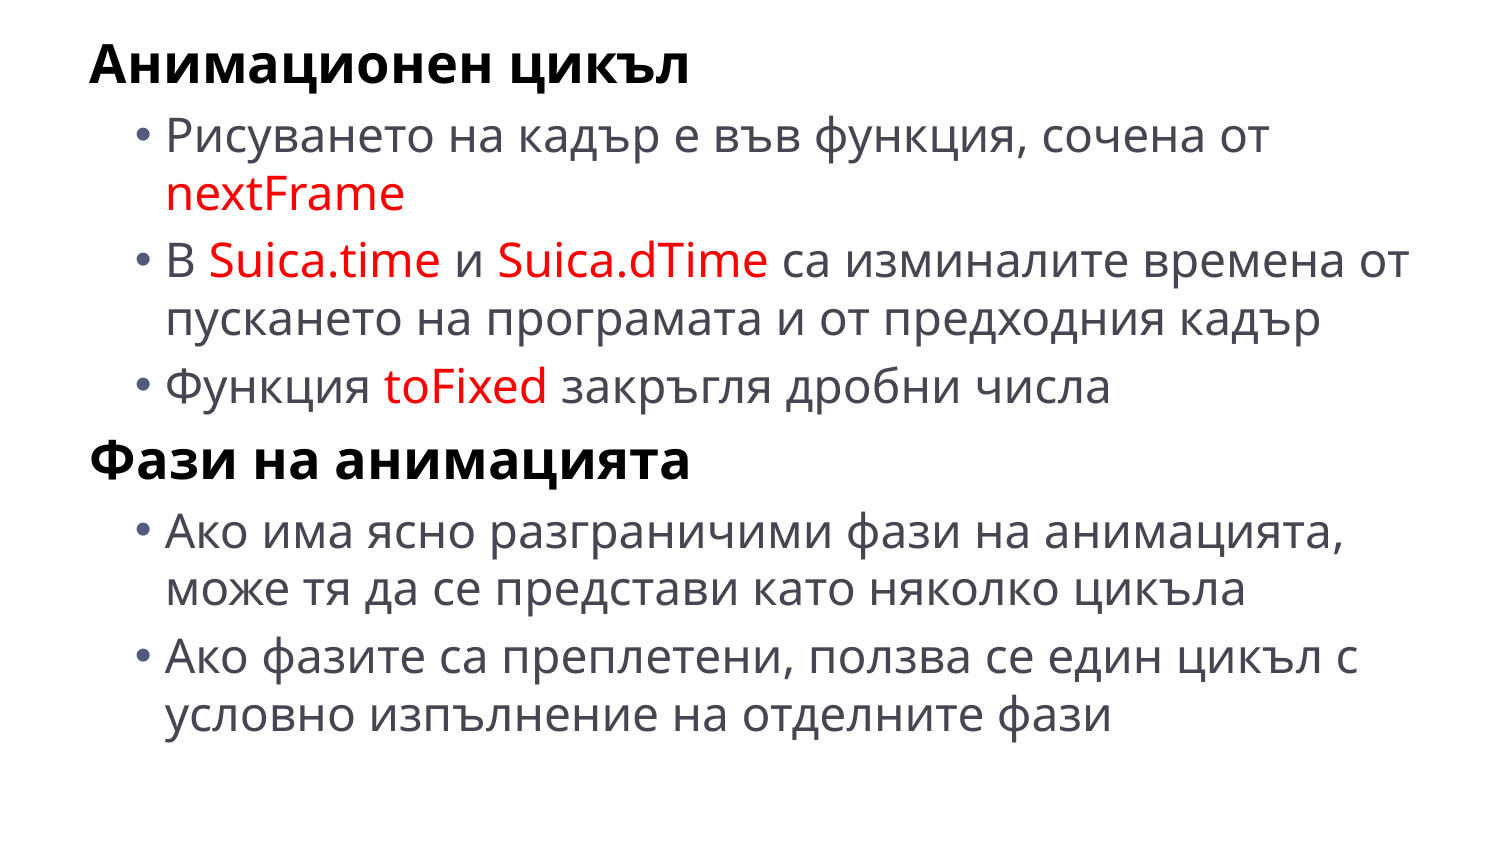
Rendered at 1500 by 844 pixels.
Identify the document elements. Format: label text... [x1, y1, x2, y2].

list Анимационен цикъл Рисуването на кадър е във функция, сочена от nextFrame В Suica.time и Suica.dTime са изминалите времена от пускането на програмата и от предходния кадър Функция toFixed закръгля дробни числа Фази на анимацията Ако има ясно разграничими фази на анимацията, може тя да се представи като няколко цикъла Ако фазите са преплетени, ползва се един цикъл с условно изпълнение на отделните фази [75, 21, 1475, 835]
